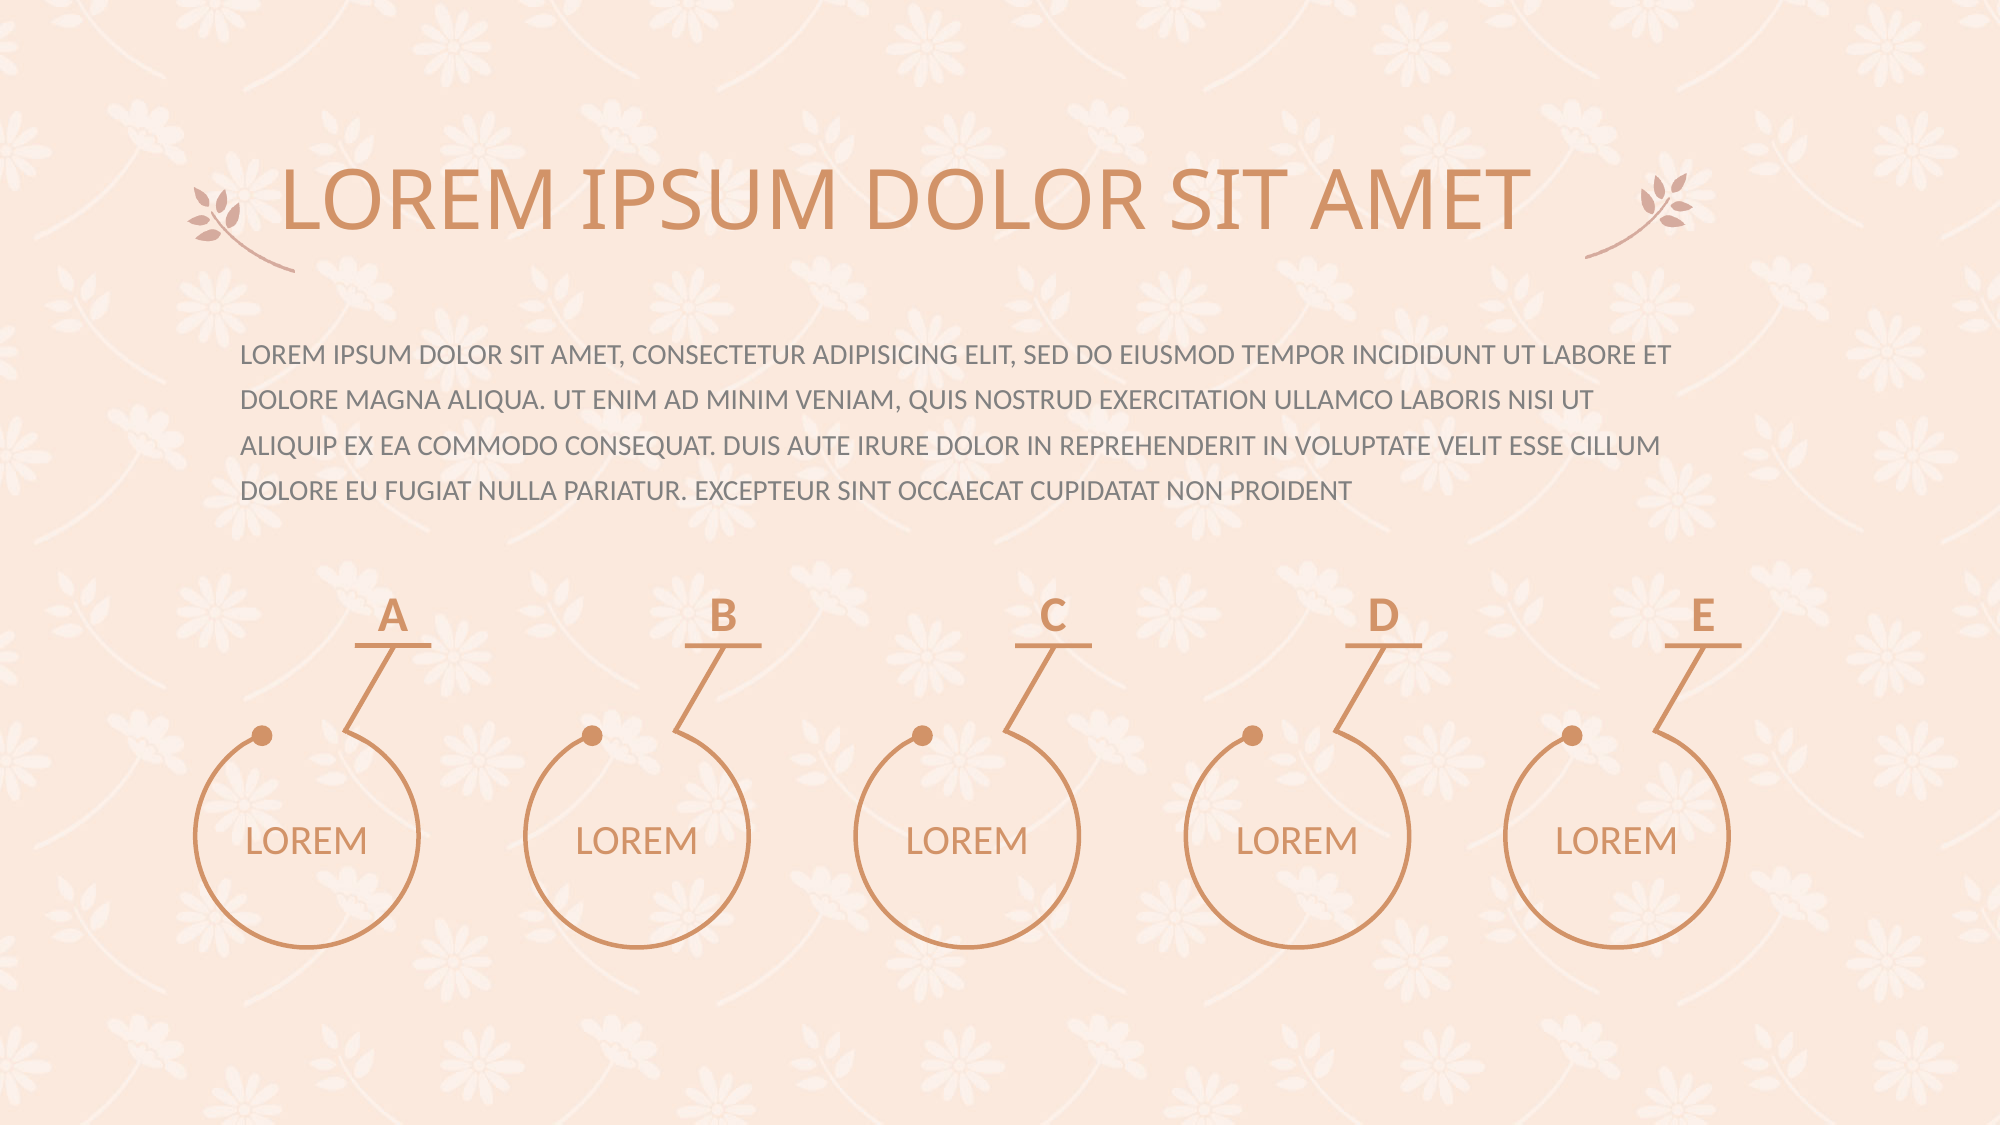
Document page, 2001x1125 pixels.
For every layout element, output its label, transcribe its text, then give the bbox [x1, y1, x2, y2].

text_box C [1015, 579, 1092, 644]
picture [0, 0, 2000, 1125]
text_box [1003, 642, 1093, 729]
text_box LOREM [522, 724, 753, 951]
text_box [1653, 642, 1743, 729]
text_box LOREM [852, 724, 1083, 951]
text_box D [1345, 579, 1423, 644]
text_box B [684, 579, 762, 644]
text_box [673, 642, 763, 729]
text_box A [354, 579, 432, 644]
text_box [343, 642, 433, 729]
text_box LOREM [191, 724, 422, 951]
text_box LOREM IPSUM DOLOR SIT AMET, CONSECTETUR ADIPISICING ELIT, SED DO EIUSMOD TEMPOR INCIDIDUNT UT LABORE ET DOLORE MAGNA ALIQUA. UT ENIM AD MINIM VENIAM, QUIS NOSTRUD EXERCITATION ULLAMCO LABORIS NISI UT ALIQUIP EX EA COMMODO CONSEQUAT. DUIS AUTE IRURE DOLOR IN REPREHENDERIT IN VOLUPTATE VELIT ESSE CILLUM DOLORE EU FUGIAT NULLA PARIATUR. EXCEPTEUR SINT OCCAECAT CUPIDATAT NON PROIDENT [225, 317, 1711, 514]
text_box LOREM [1182, 724, 1413, 951]
text_box E [1664, 579, 1742, 644]
text_box LOREM IPSUM DOLOR SIT AMET [263, 81, 1658, 317]
text_box [1334, 642, 1424, 729]
text_box LOREM [1502, 724, 1732, 951]
